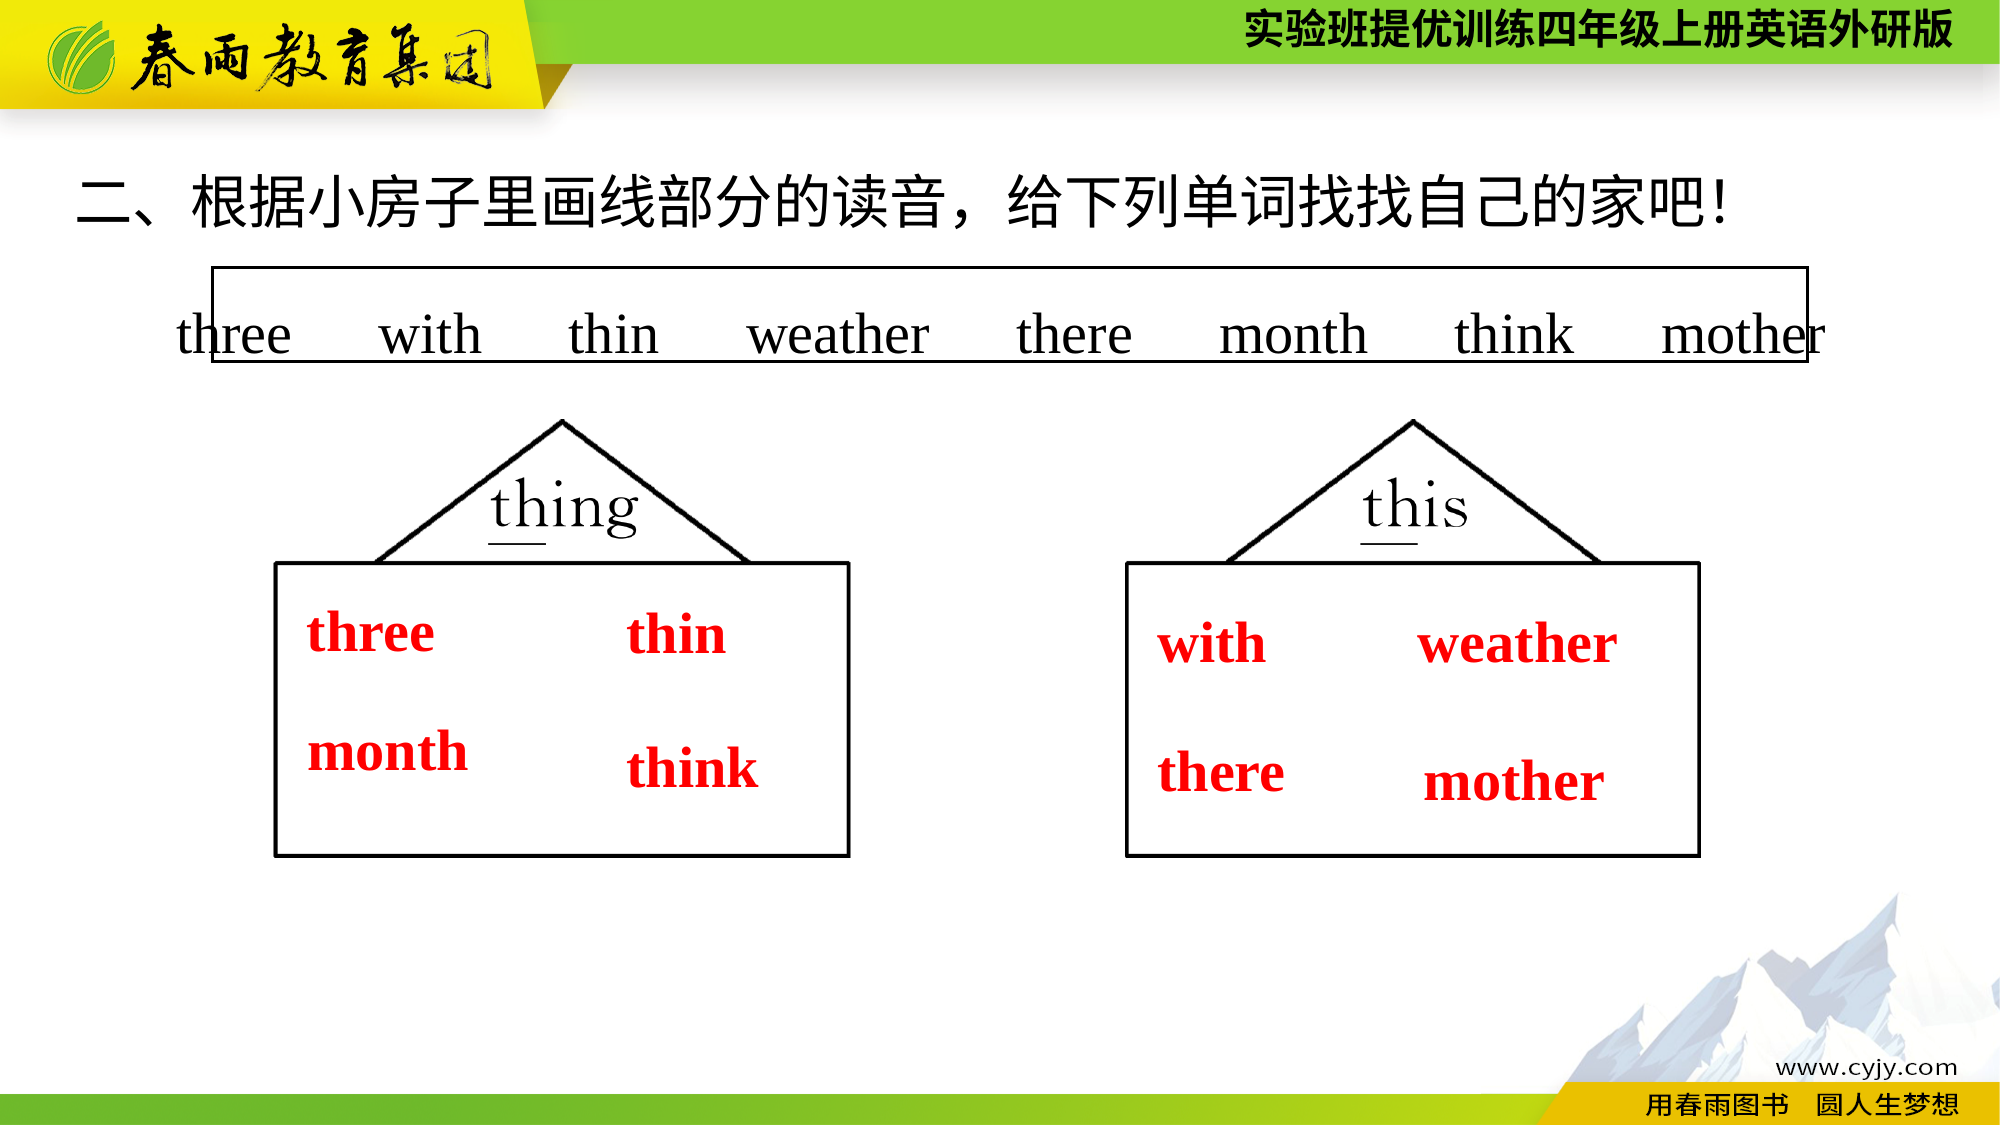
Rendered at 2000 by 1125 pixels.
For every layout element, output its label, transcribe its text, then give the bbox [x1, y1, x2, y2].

text_box [212, 267, 1808, 362]
picture [0, 0, 2000, 1125]
list 二、根据小房子里画线部分的读音，给下列单词找找自己的家吧！ [59, 122, 1944, 231]
text_box three with thin weather there month think mother [59, 252, 1944, 373]
